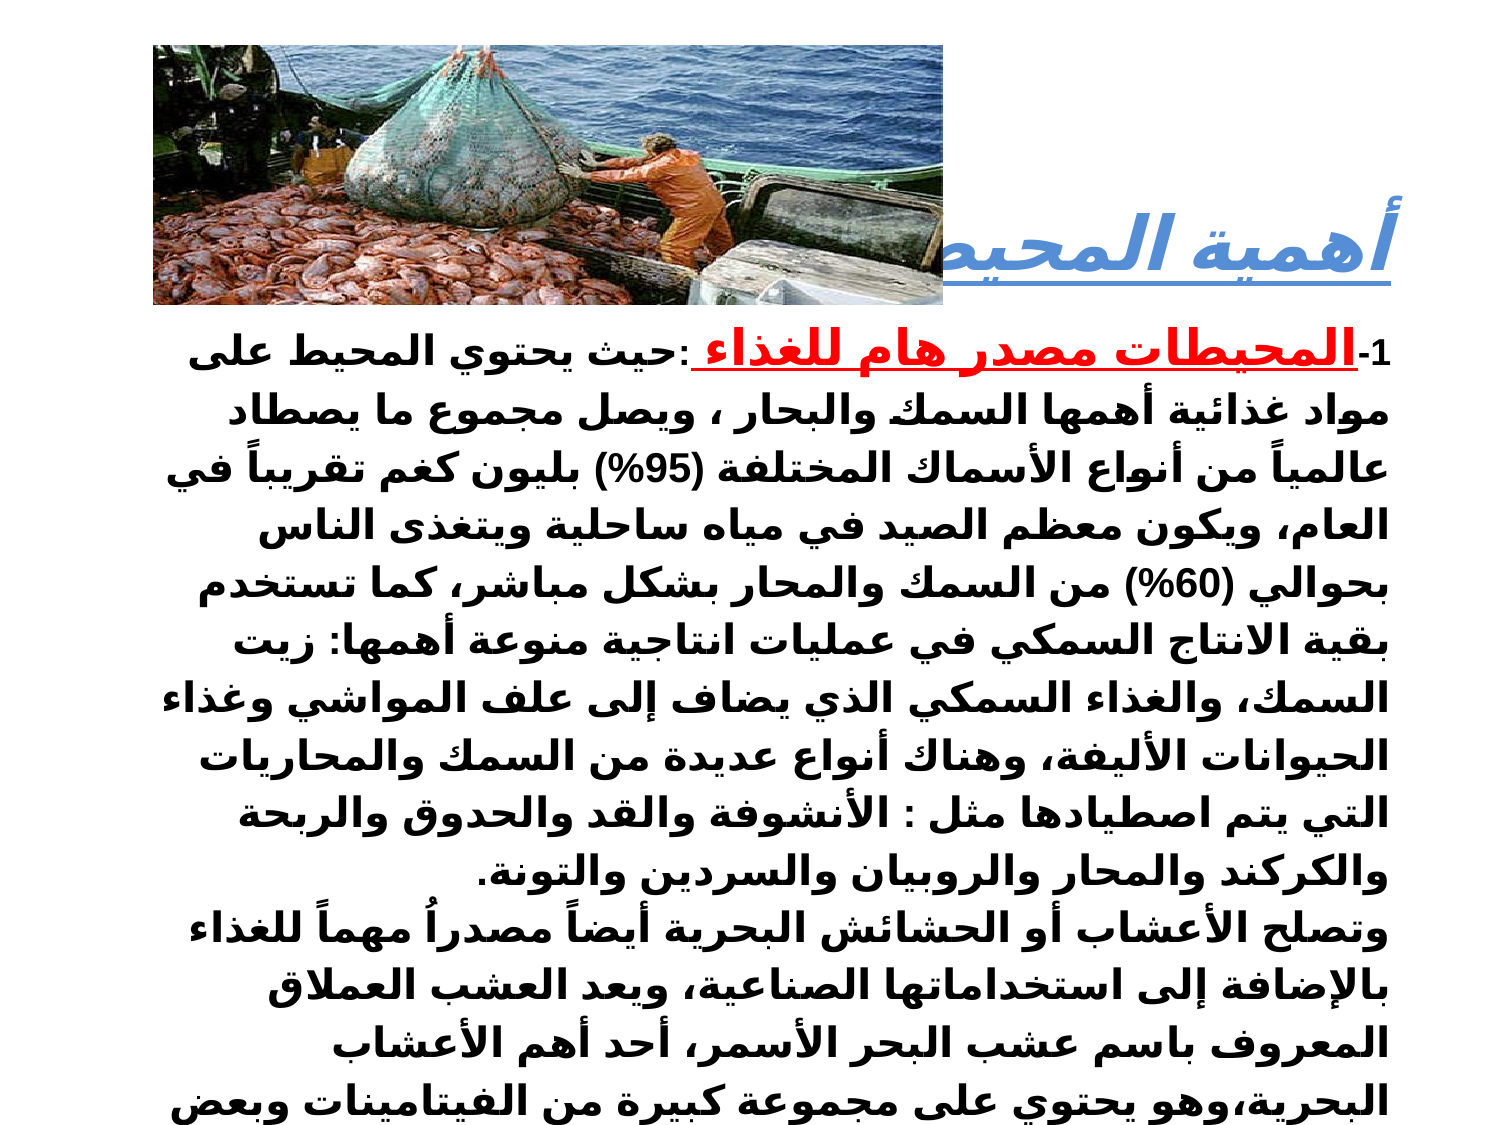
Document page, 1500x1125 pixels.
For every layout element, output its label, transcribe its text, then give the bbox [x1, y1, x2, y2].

picture [153, 44, 943, 305]
text_box أهمية المحيطات :- 1-المحيطات مصدر هام للغذاء :حيث يحتوي المحيط على مواد غذائية أهمها السمك والبحار ، ويصل مجموع ما يصطاد عالمياً من أنواع الأسماك المختلفة (95%) بليون كغم تقريباً في العام، ويكون معظم الصيد في مياه ساحلية ويتغذى الناس بحوالي (60%) من السمك والمحار بشكل مباشر، كما تستخدم بقية الانتاج السمكي في عمليات انتاجية منوعة أهمها: زيت السمك، والغذاء السمكي الذي يضاف إلى علف المواشي وغذاء الحيوانات الأليفة، وهناك أنواع عديدة من السمك والمحاريات التي يتم اصطيادها مثل : الأنشوفة والقد والحدوق والربحة والكركند والمحار والروبيان والسردين والتونة. وتصلح الأعشاب أو الحشائش البحرية أيضاً مصدراُ مهماً للغذاء بالإضافة إلى استخداماتها الصناعية، ويعد العشب العملاق المعروف باسم عشب البحر الأسمر، أحد أهم الأعشاب البحرية،وهو يحتوي على مجموعة كبيرة من الفيتامينات وبعض المعادن مثل اليود والبوتاسيوم، وأيضاً لهذا العشب البحري قيمة رئيسية هو أنه يعتبر المصدر الأساسي لمادة الألجين، وهي مادة غليظة القوام تستخدم في عمل الأيس كريم ومتبلات السلطة، ومستحضرات التجميل ومنتجات أخرى كثيرة. [99, 174, 1406, 1125]
